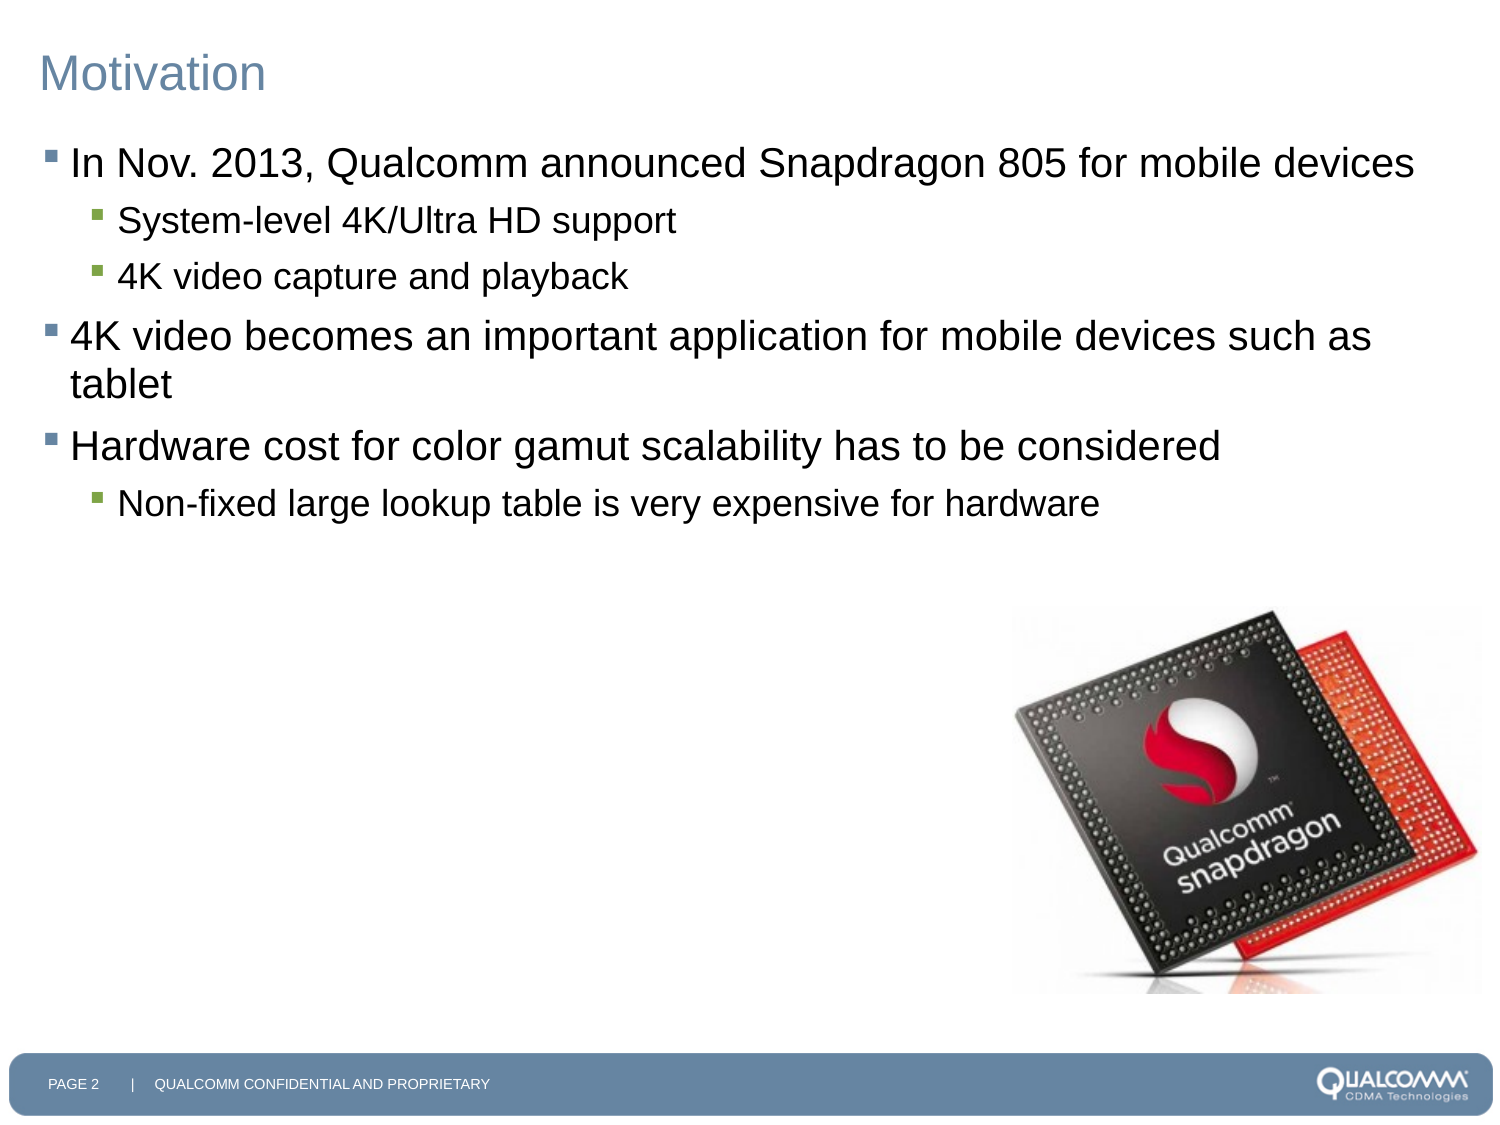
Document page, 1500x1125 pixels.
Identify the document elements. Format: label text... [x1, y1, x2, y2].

picture [0, 1048, 1500, 1125]
list In Nov. 2013, Qualcomm announced Snapdragon 805 for mobile devices System-level 4K/Ultra HD support 4K video capture and playback 4K video becomes an important application for mobile devices such as tablet Hardware cost for color gamut scalability has to be considered Non-fixed large lookup table is very expensive for hardware [26, 131, 1457, 1004]
title Motivation [23, 44, 1457, 138]
picture [1012, 605, 1482, 994]
